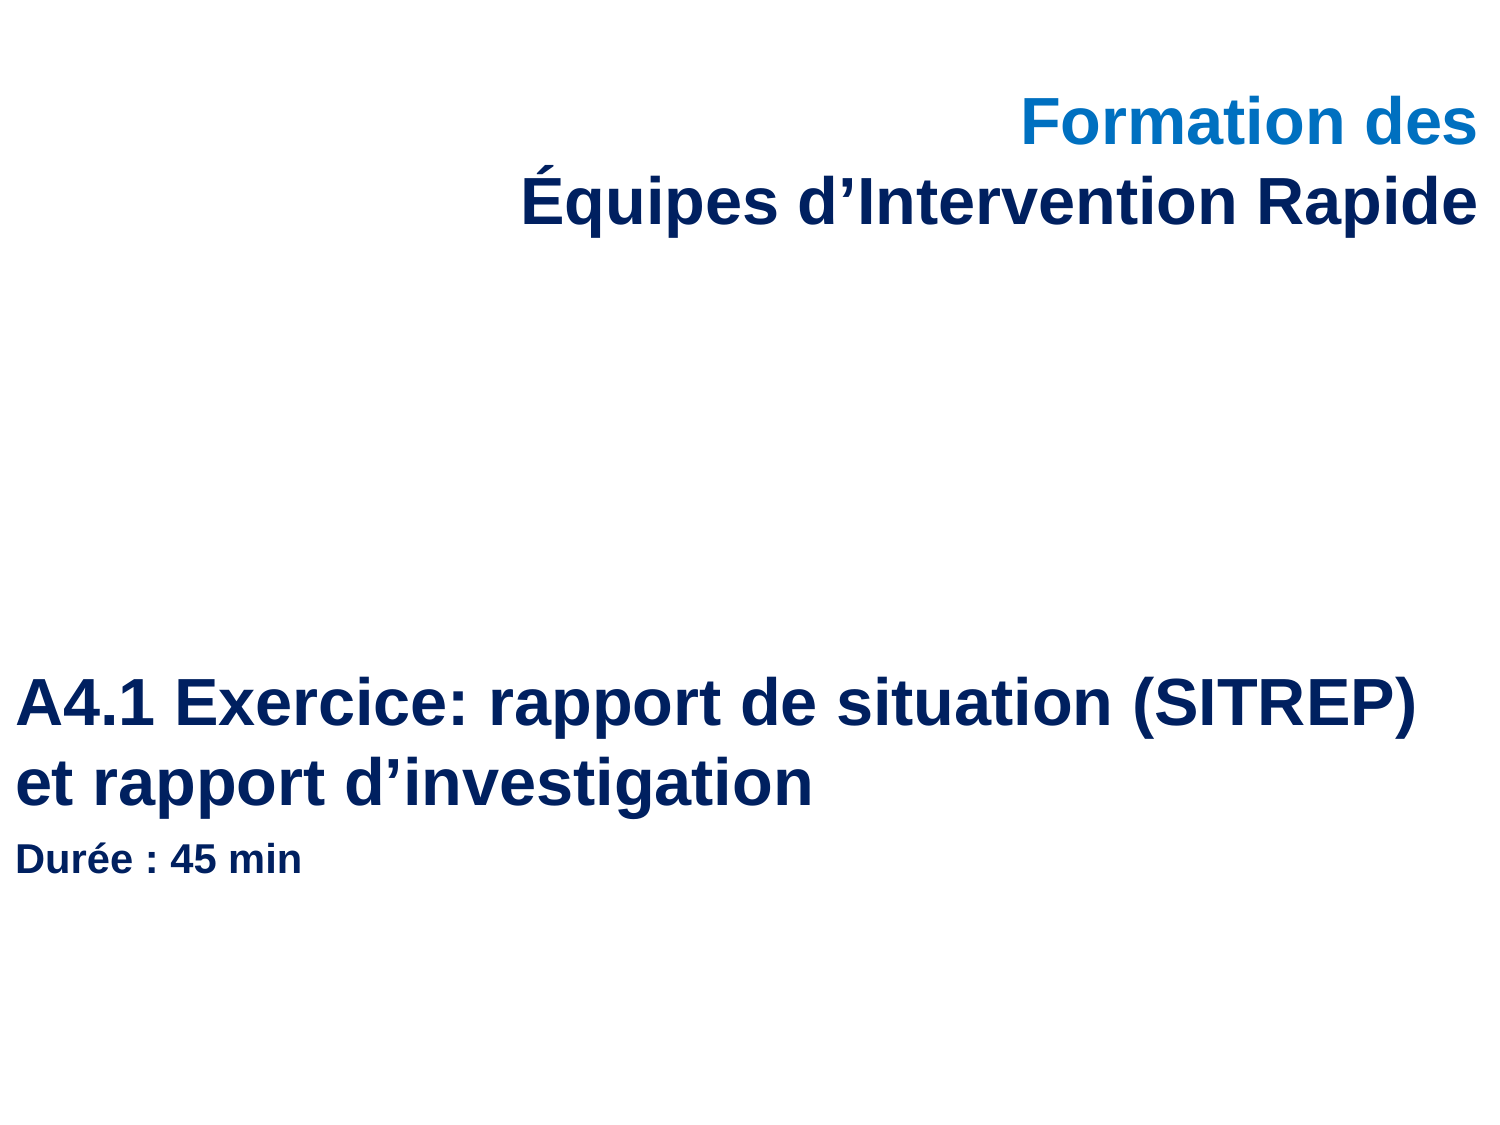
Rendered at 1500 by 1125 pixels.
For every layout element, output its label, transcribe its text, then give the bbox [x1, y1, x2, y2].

title Formation des Équipes d’Intervention Rapide [501, 13, 1495, 302]
subtitle A4.1 Exercice: rapport de situation (SITREP) et rapport d’investigation Durée : 45 min [0, 651, 1500, 752]
